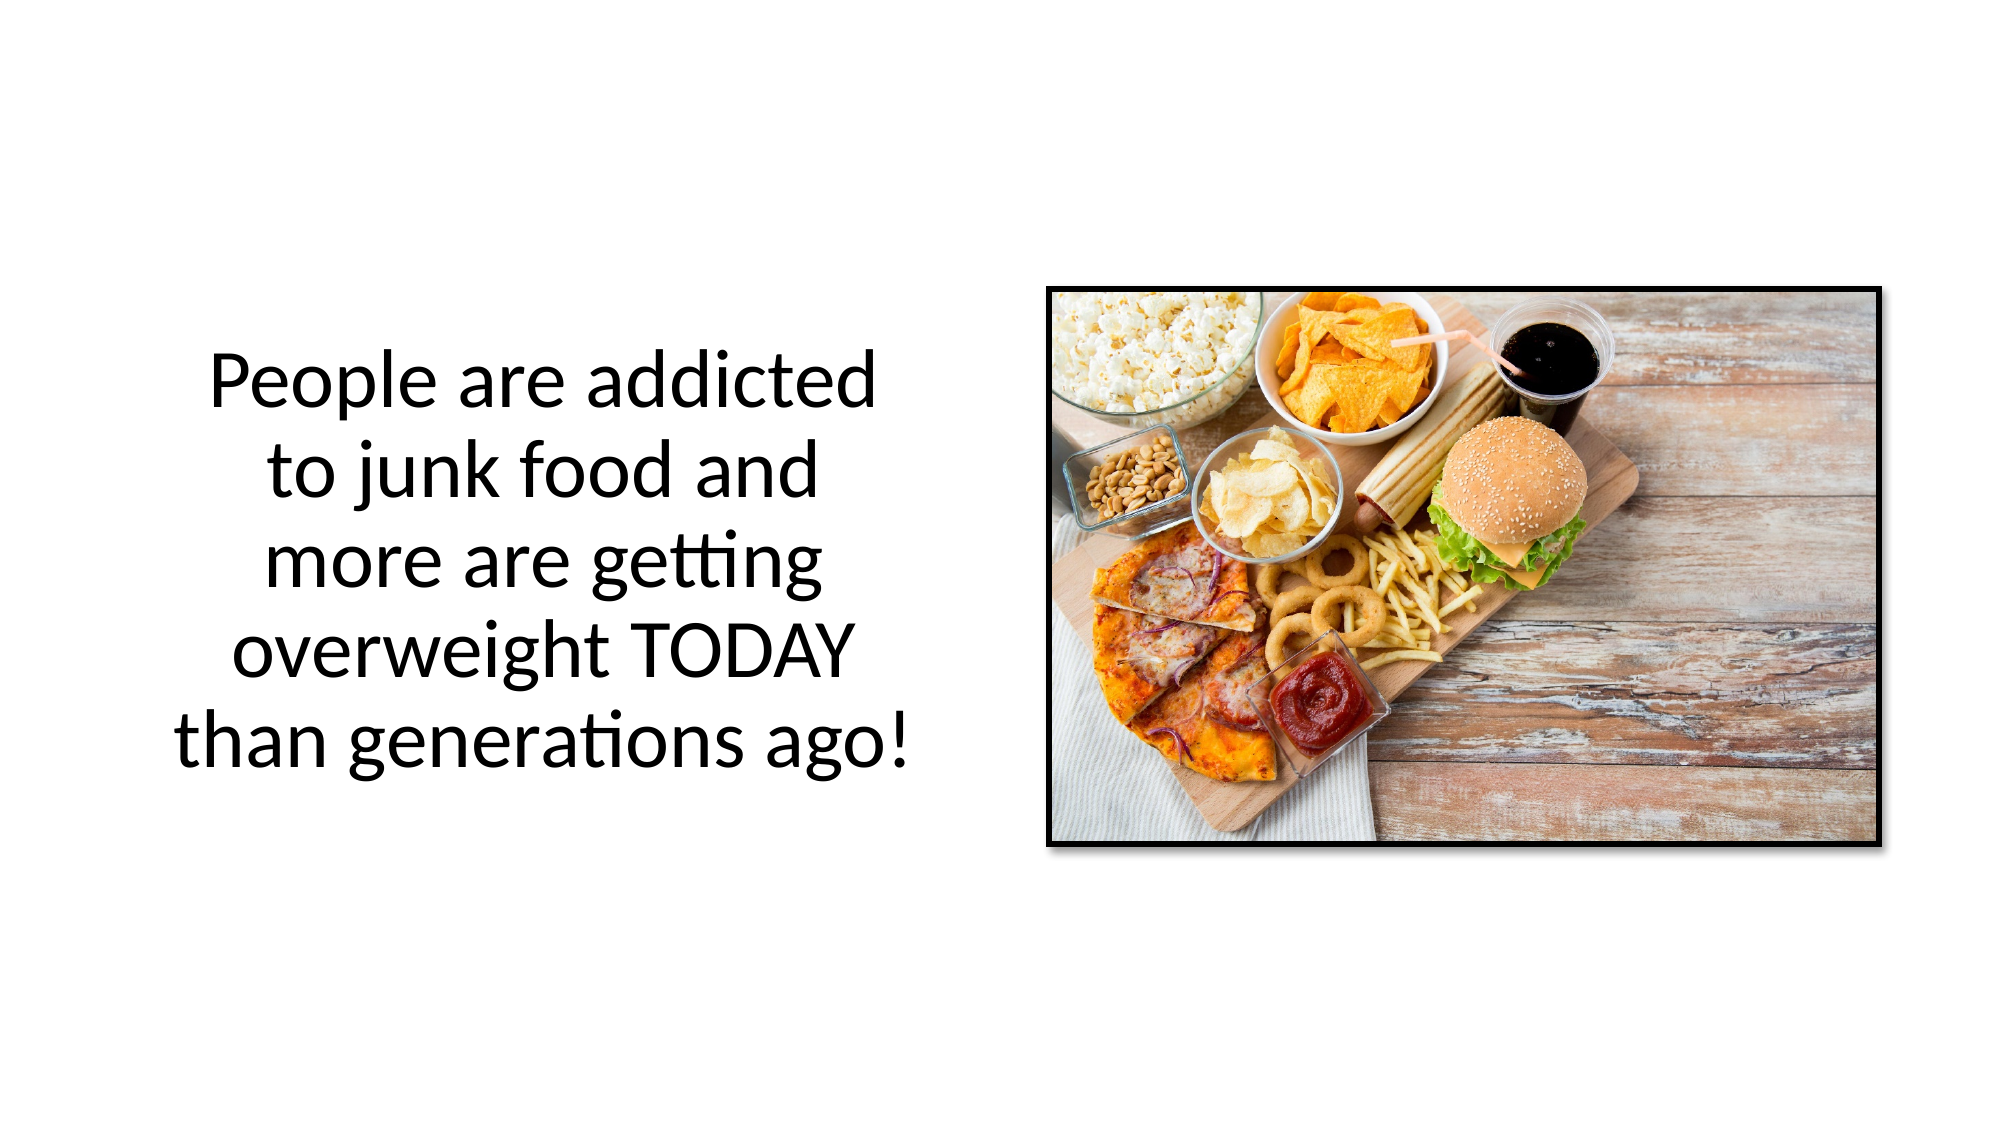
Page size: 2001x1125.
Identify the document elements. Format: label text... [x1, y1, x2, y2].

list People are addicted to junk food and more are getting overweight TODAY than generations ago! [154, 217, 935, 984]
picture [1052, 292, 1876, 842]
